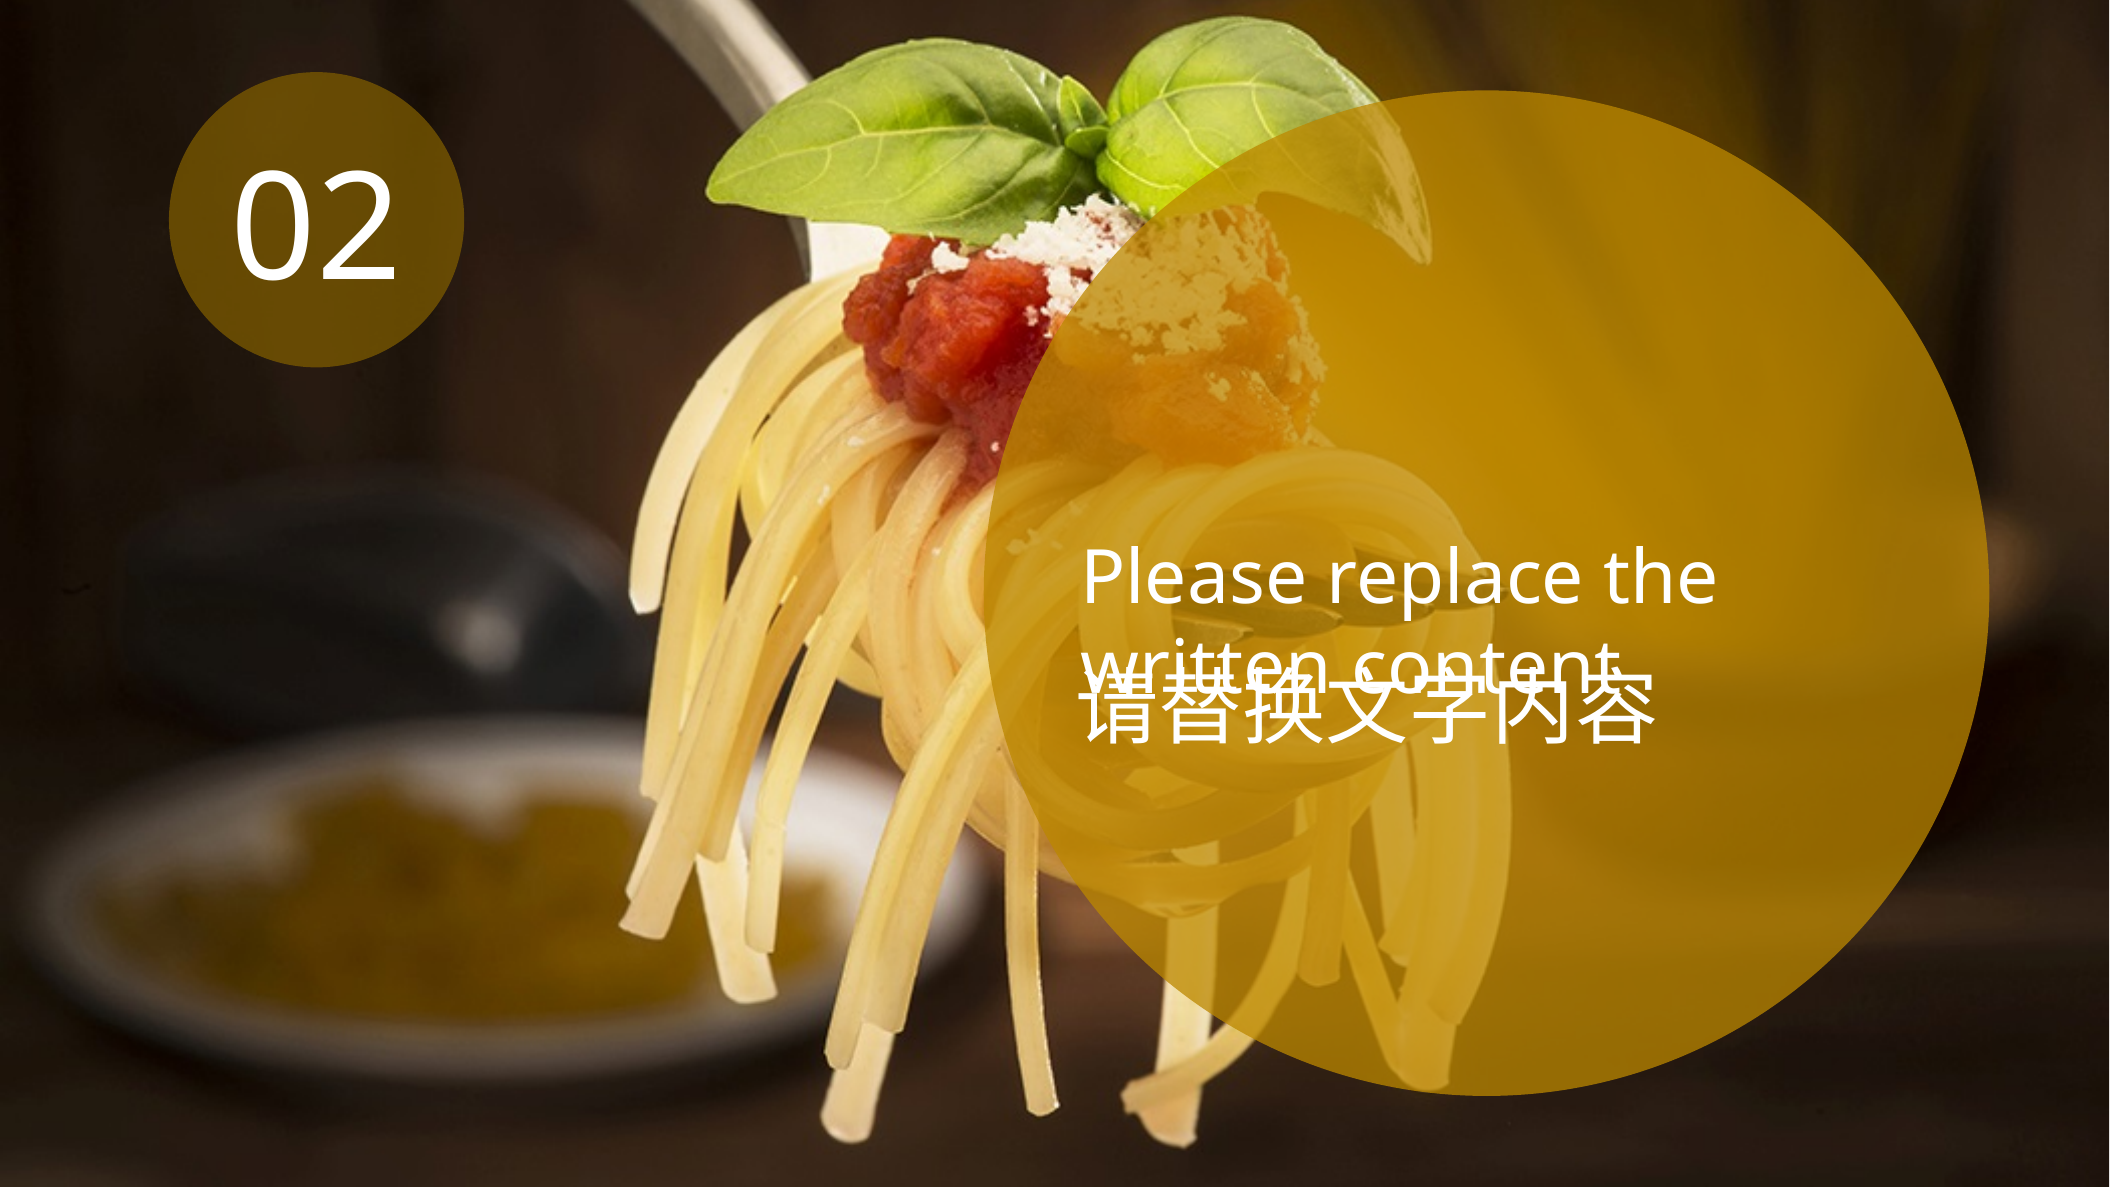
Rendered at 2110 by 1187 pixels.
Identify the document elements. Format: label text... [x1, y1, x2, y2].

text_box 02 [167, 71, 466, 369]
text_box [0, 0, 2110, 1187]
text_box [982, 89, 1991, 1097]
text_box Please replace the written content [1065, 521, 1973, 716]
text_box 请替换文字内容 [1033, 627, 1673, 762]
